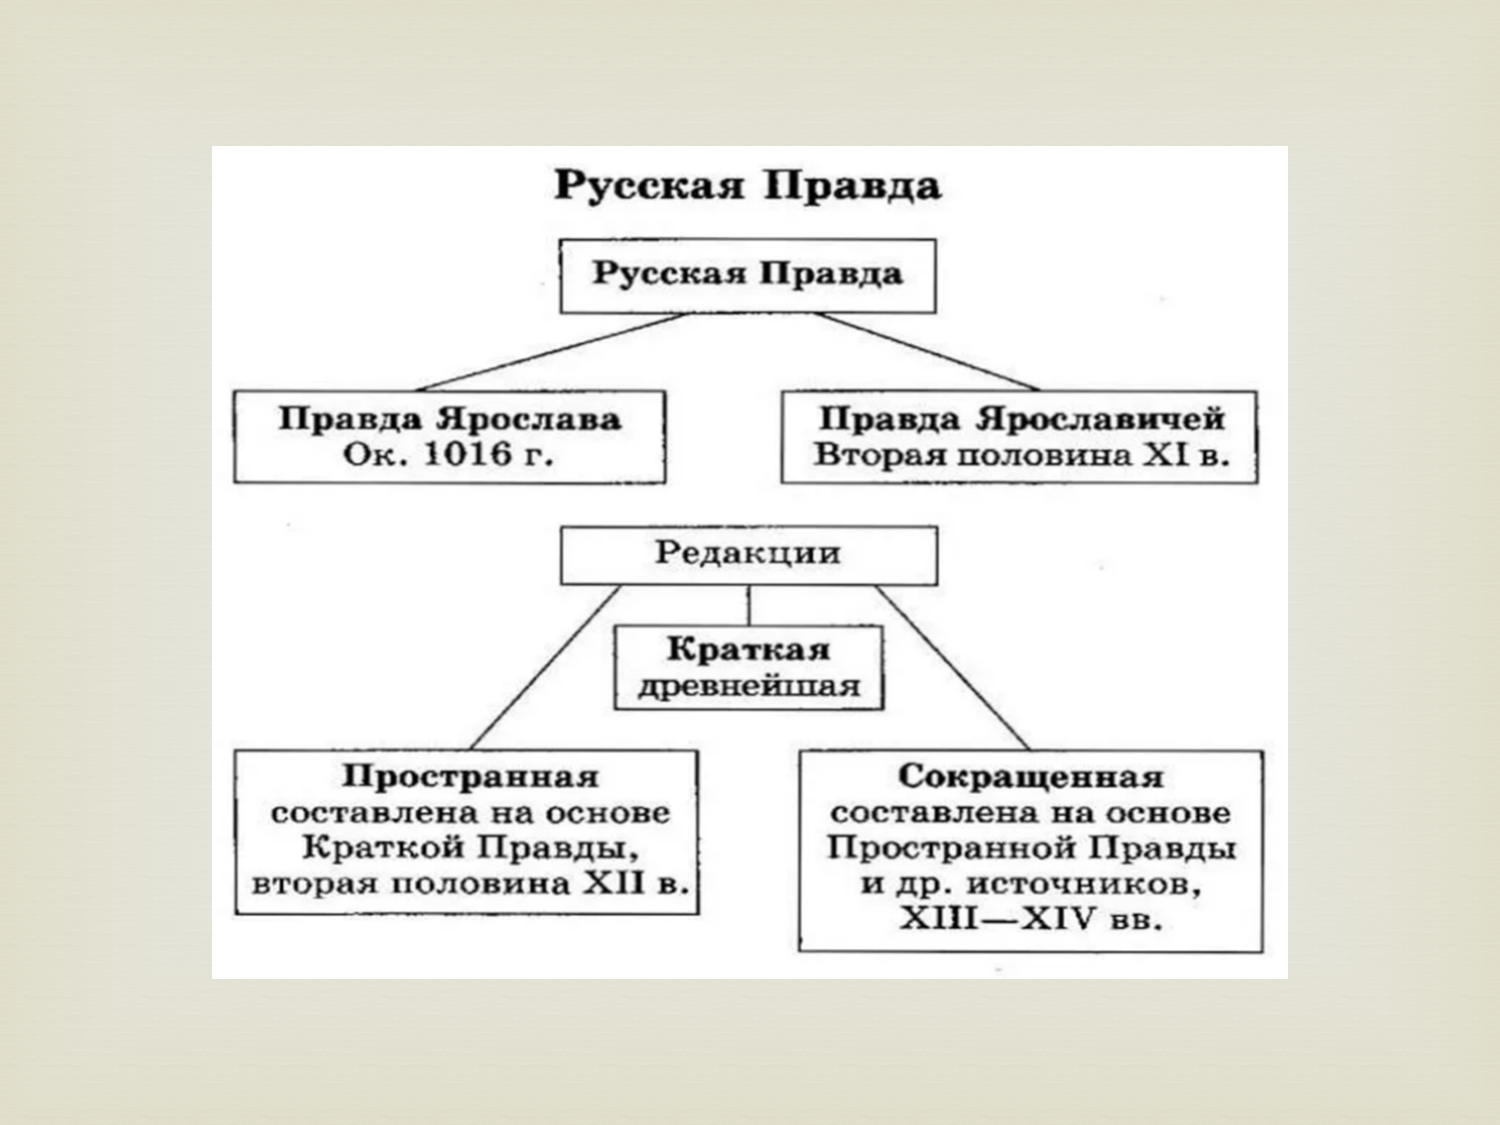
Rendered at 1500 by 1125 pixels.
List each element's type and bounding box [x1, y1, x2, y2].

picture [211, 145, 1288, 979]
